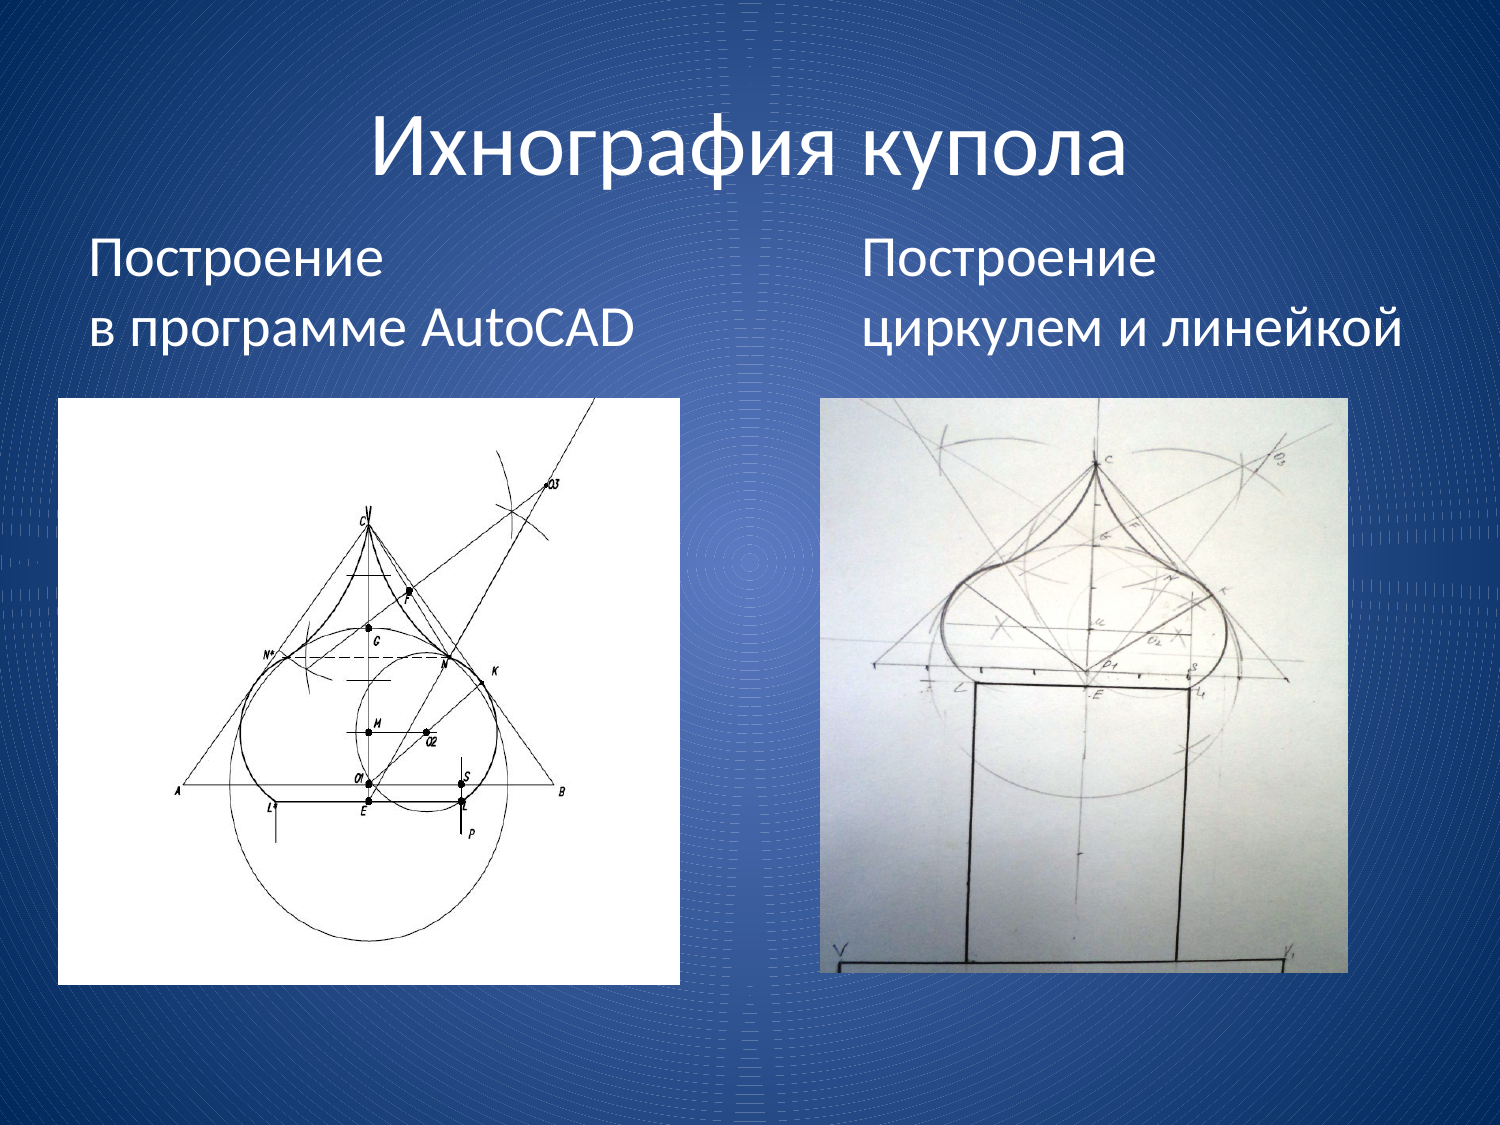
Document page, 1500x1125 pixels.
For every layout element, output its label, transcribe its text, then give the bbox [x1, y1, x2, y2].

picture [58, 398, 680, 985]
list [820, 398, 1348, 973]
text_box Построение циркулем и линейкой [846, 210, 1419, 366]
text_box Построение в программе AutoCAD [73, 210, 651, 366]
title Ихнография купола [75, 45, 1425, 233]
